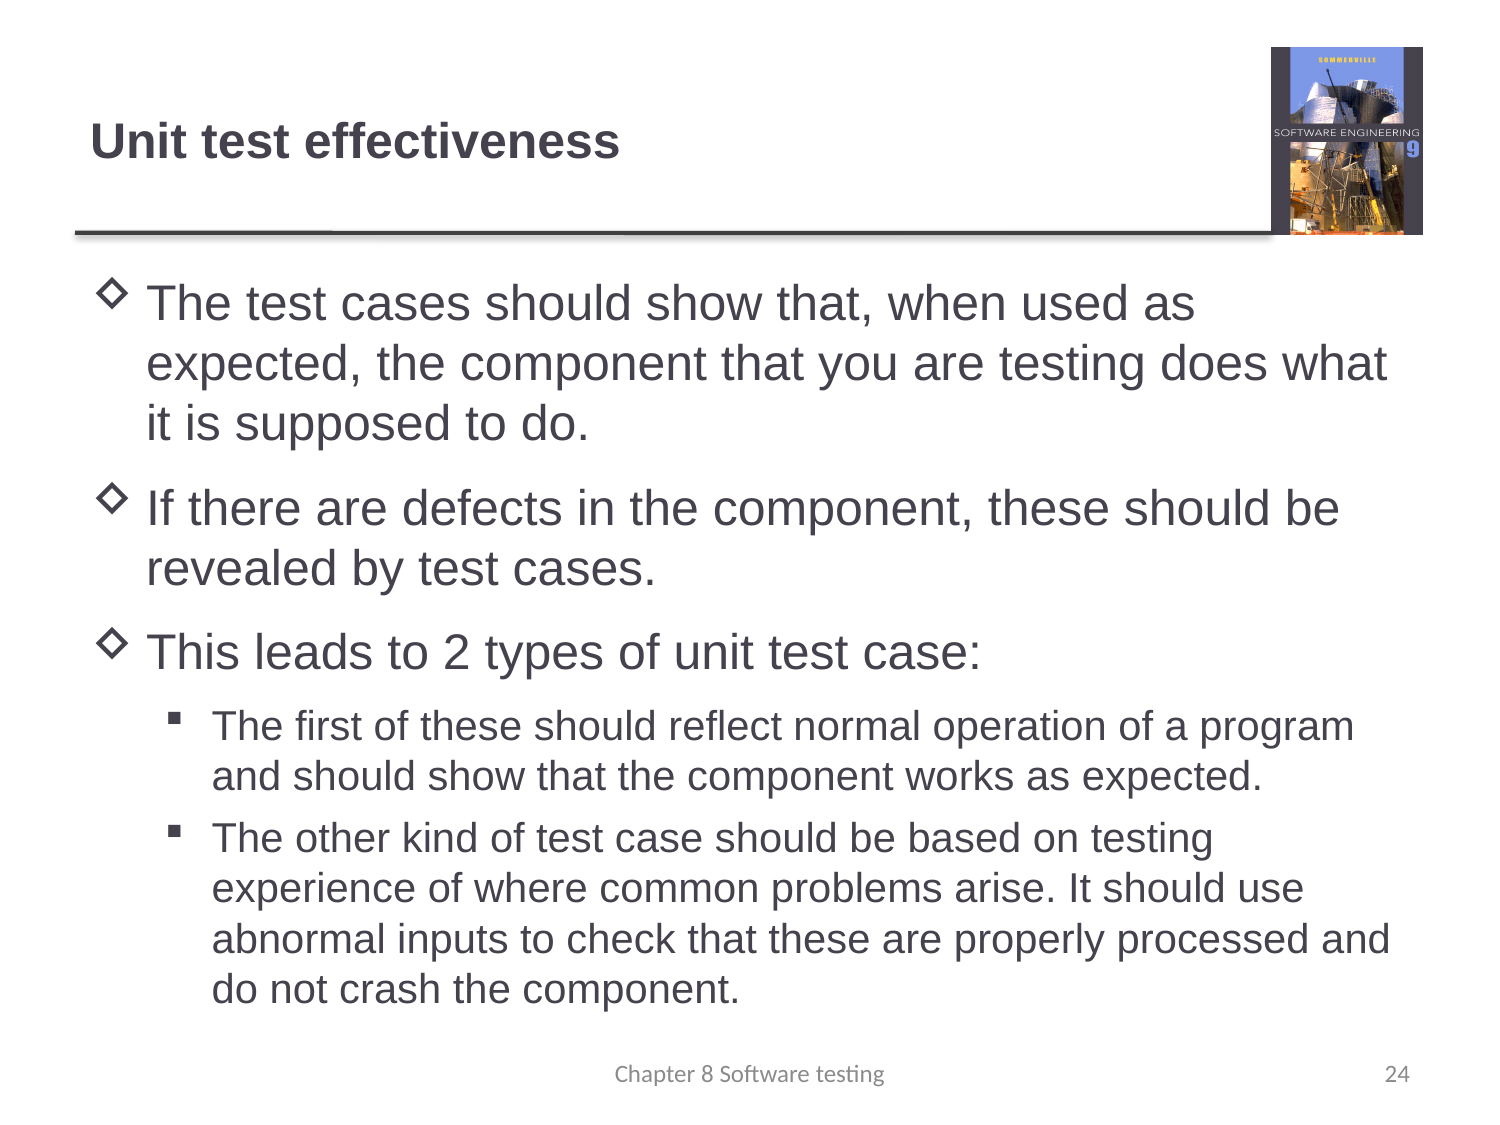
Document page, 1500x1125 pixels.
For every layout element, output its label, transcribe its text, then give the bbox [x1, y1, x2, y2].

picture [1272, 47, 1423, 235]
footer Chapter 8 Software testing [512, 1042, 988, 1103]
list The test cases should show that, when used as expected, the component that you are testing does what it is supposed to do. If there are defects in the component, these should be revealed by test cases. This leads to 2 types of unit test case: The first of these should reflect normal operation of a program and should show that the component works as expected. The other kind of test case should be based on testing experience of where common problems arise. It should use abnormal inputs to check that these are properly processed and do not crash the component. [75, 262, 1425, 1005]
slide_number 24 [1074, 1042, 1425, 1103]
title Unit test effectiveness [74, 44, 1272, 233]
